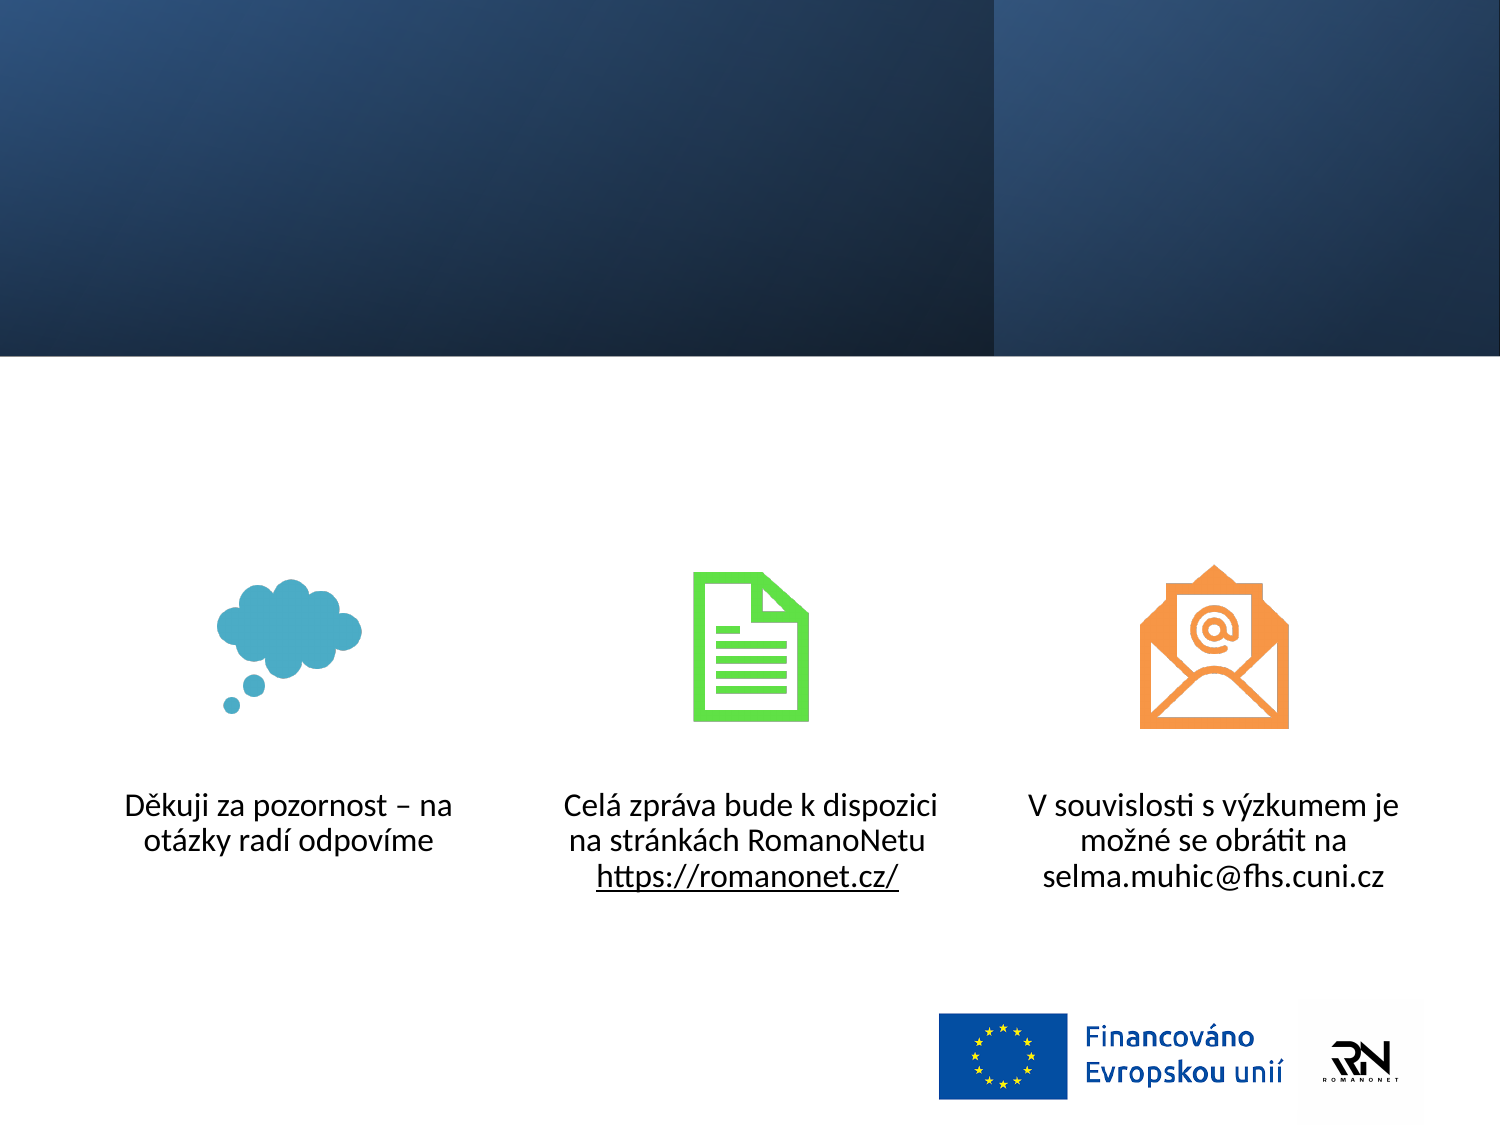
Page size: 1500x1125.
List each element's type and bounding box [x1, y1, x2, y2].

picture [929, 998, 1424, 1125]
text_box [0, 0, 1500, 357]
text_box [0, 357, 1500, 1125]
text_box [91, 557, 1411, 906]
